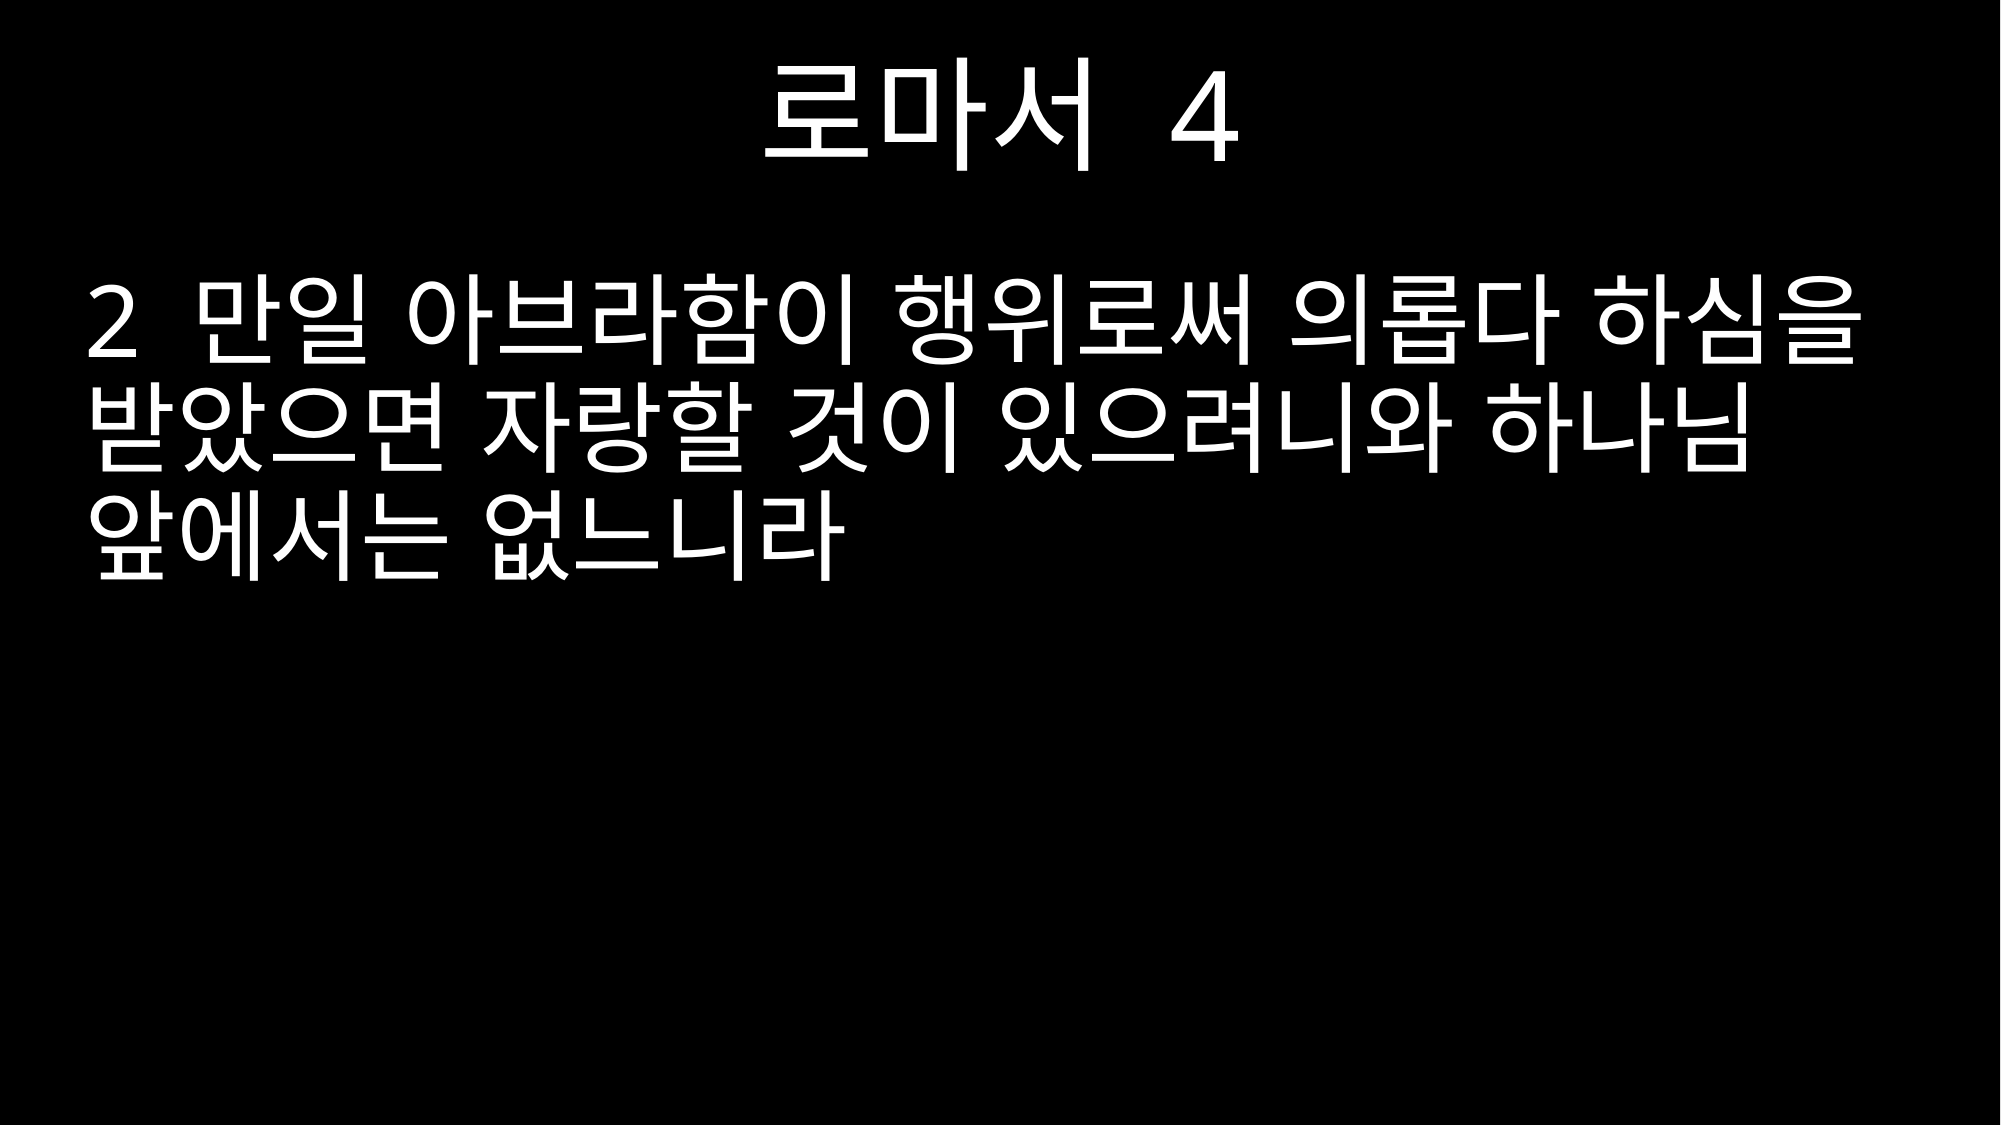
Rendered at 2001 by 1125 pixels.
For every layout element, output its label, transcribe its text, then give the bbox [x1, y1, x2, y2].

footer 로마서 4 [0, 32, 2000, 192]
picture [0, 0, 2001, 1125]
list 2 만일 아브라함이 행위로써 의롭다 하심을 받았으면 자랑할 것이 있으려니와 하나님 앞에서는 없느니라 [69, 263, 1953, 423]
